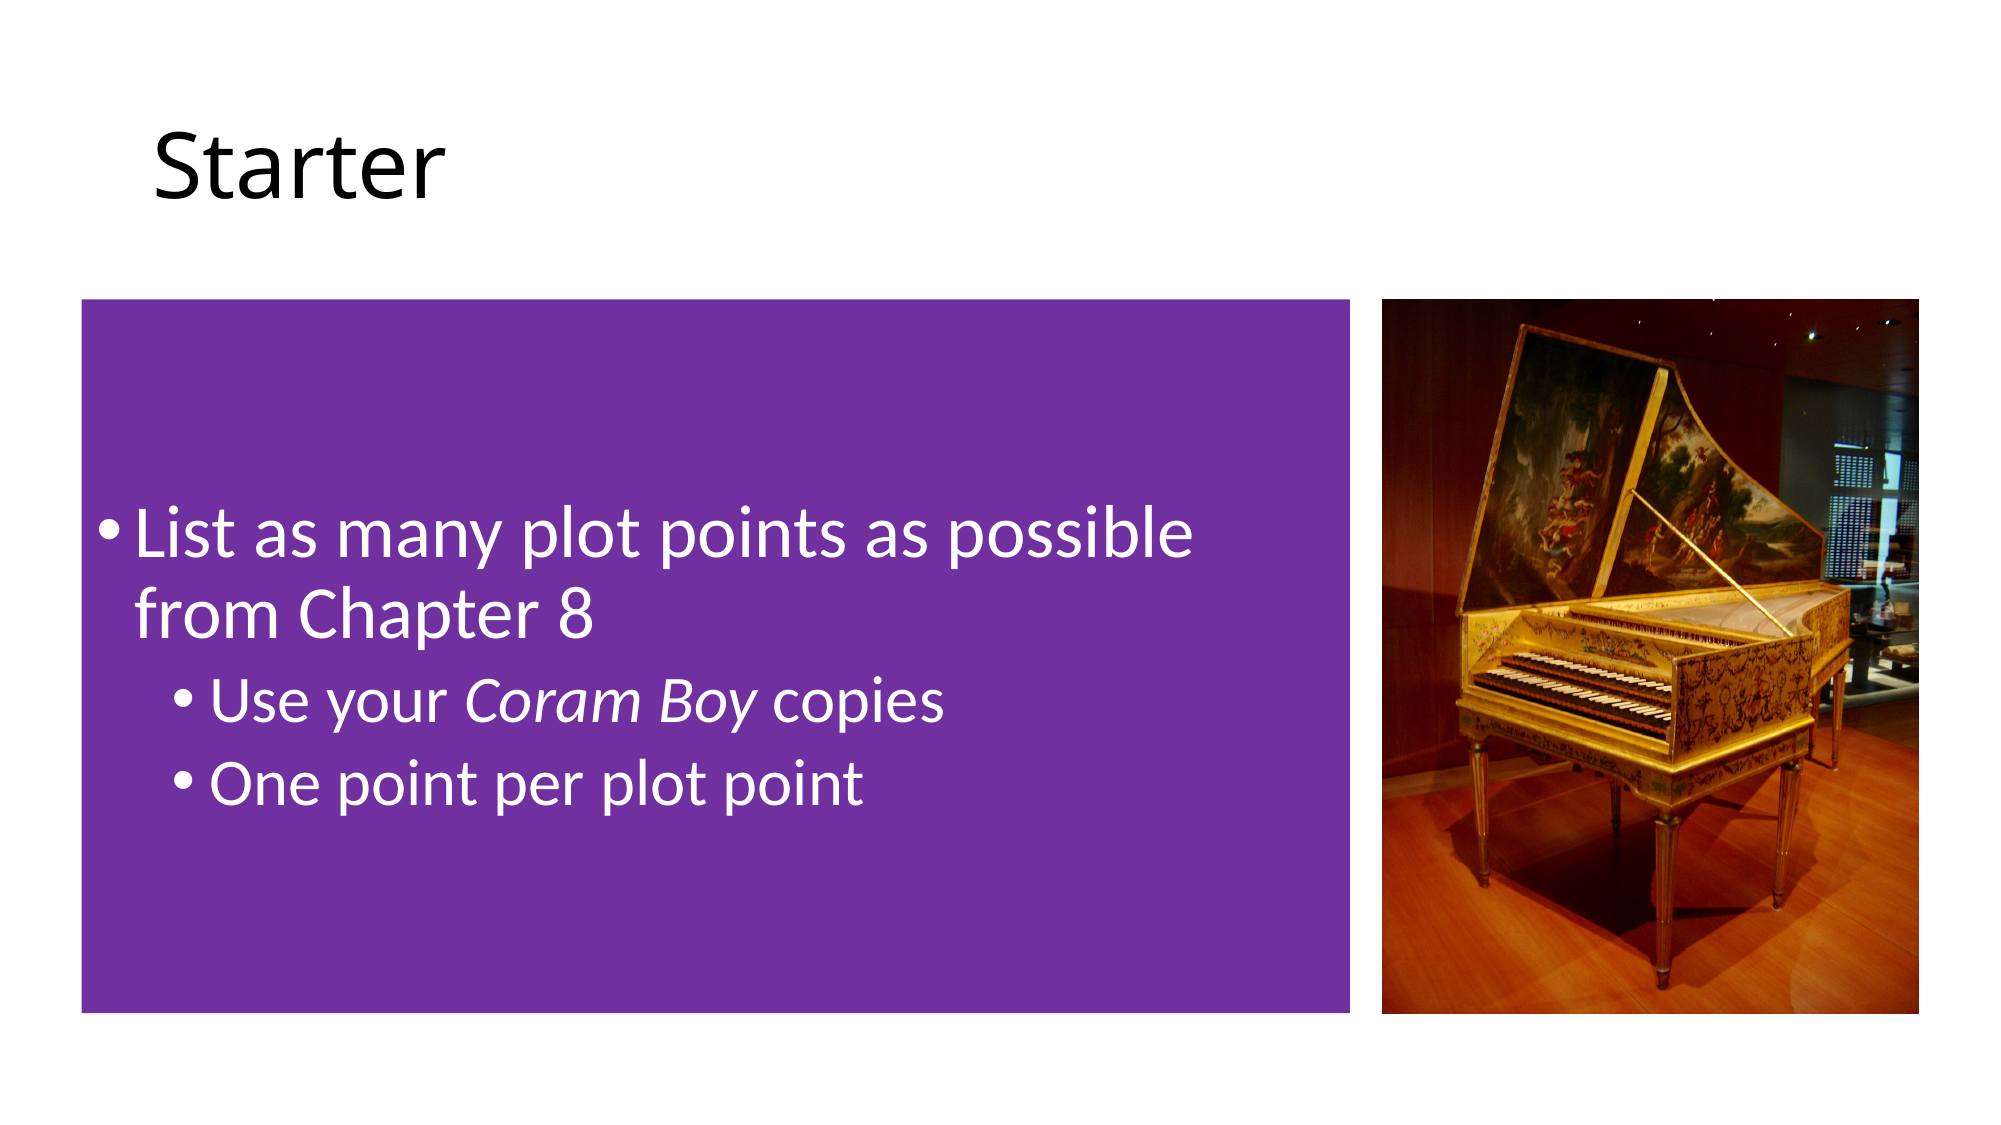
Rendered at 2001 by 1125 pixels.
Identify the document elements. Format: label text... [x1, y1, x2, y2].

list List as many plot points as possible from Chapter 8 Use your Coram Boy copies One point per plot point [81, 299, 1350, 1014]
title Starter [137, 59, 1863, 278]
picture [1382, 299, 1919, 1014]
